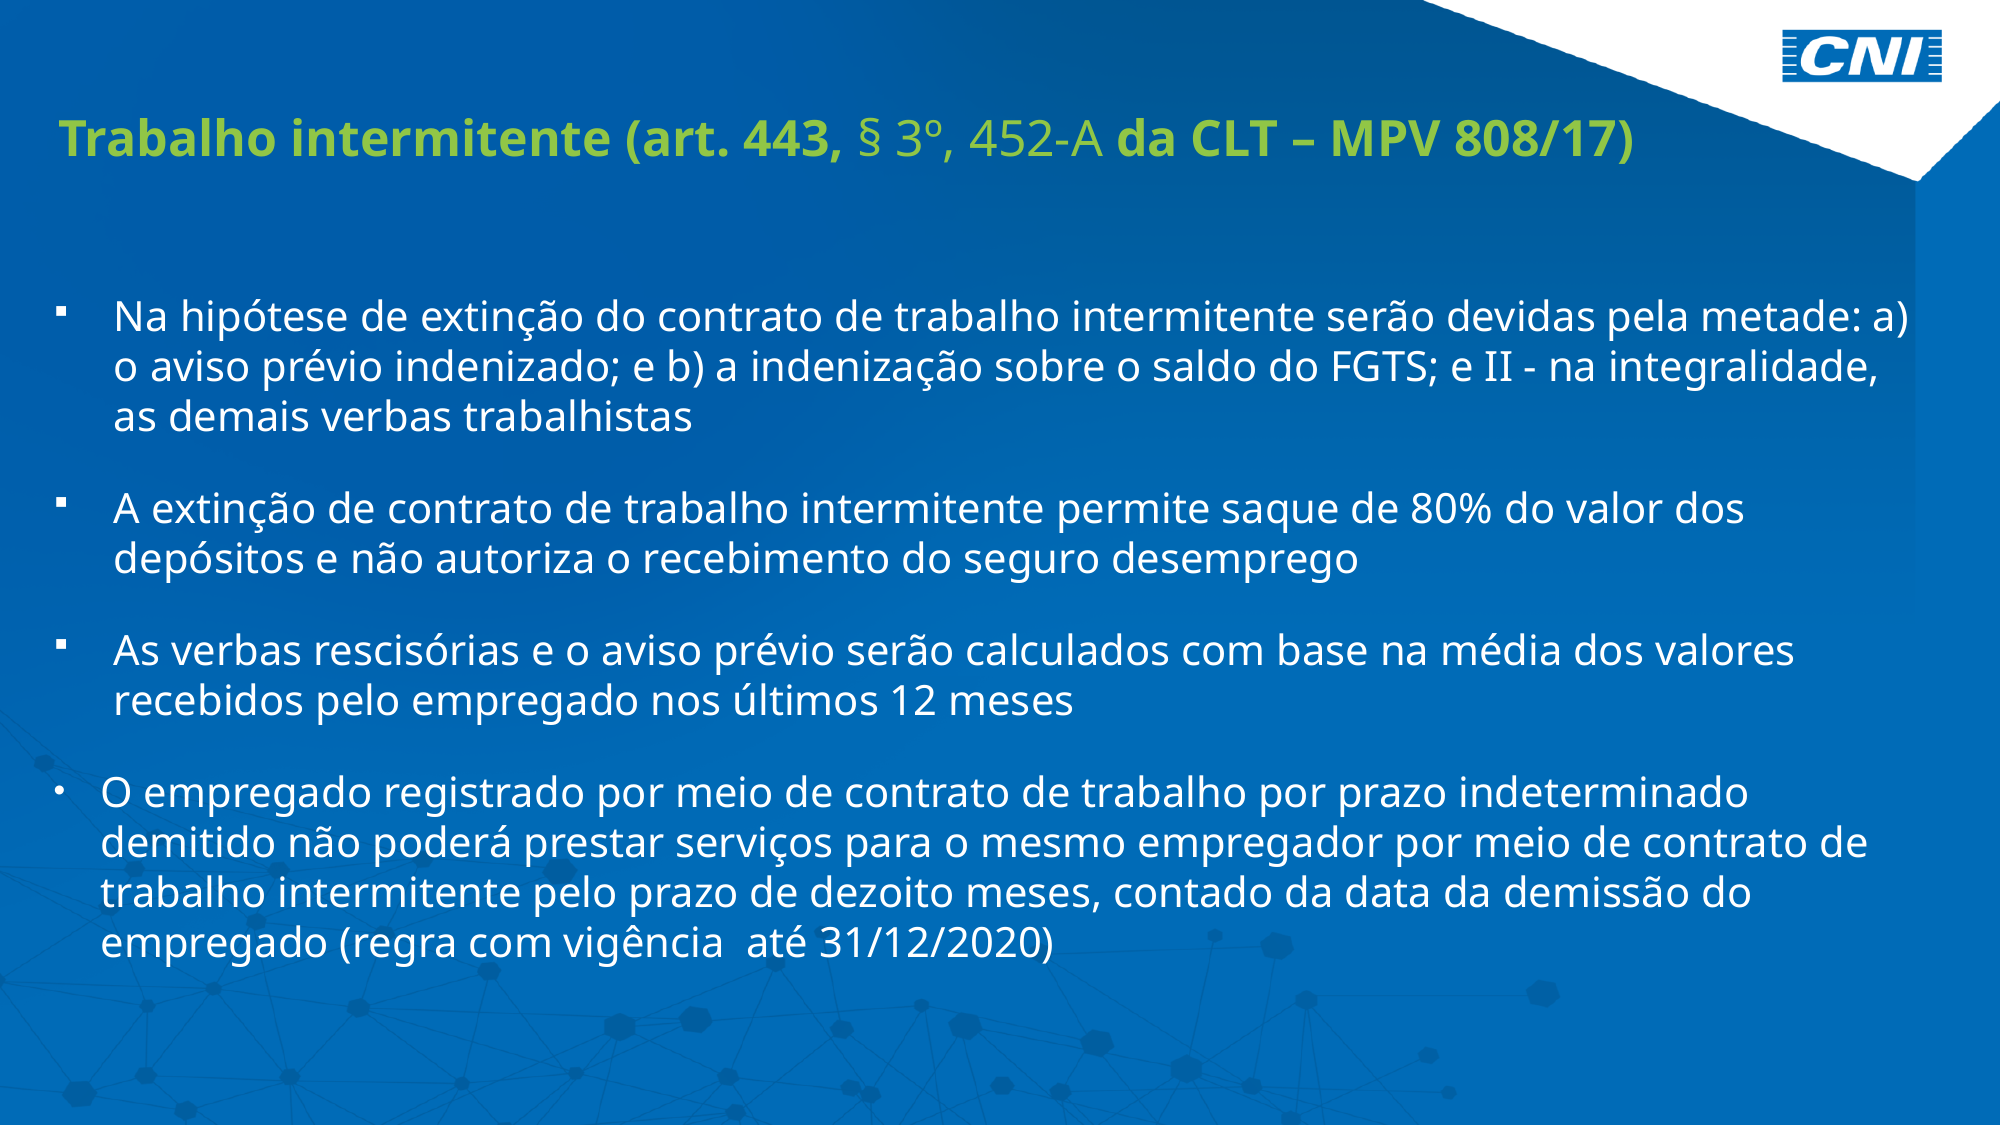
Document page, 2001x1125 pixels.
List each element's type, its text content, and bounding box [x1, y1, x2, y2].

picture [0, 0, 2000, 1125]
text_box Trabalho intermitente (art. 443, § 3º, 452-A da CLT – MPV 808/17) [39, 96, 1855, 176]
text_box Na hipótese de extinção do contrato de trabalho intermitente serão devidas pela metade: a) o aviso prévio indenizado; e b) a indenização sobre o saldo do FGTS; e II - na integralidade, as demais verbas trabalhistas A extinção de contrato de trabalho intermitente permite saque de 80% do valor dos depósitos e não autoriza o recebimento do seguro desemprego As verbas rescisórias e o aviso prévio serão calculados com base na média dos valores recebidos pelo empregado nos últimos 12 meses O empregado registrado por meio de contrato de trabalho por prazo indeterminado demitido não poderá prestar serviços para o mesmo empregador por meio de contrato de trabalho intermitente pelo prazo de dezoito meses, contado da data da demissão do empregado (regra com vigência até 31/12/2020) [38, 282, 1927, 973]
